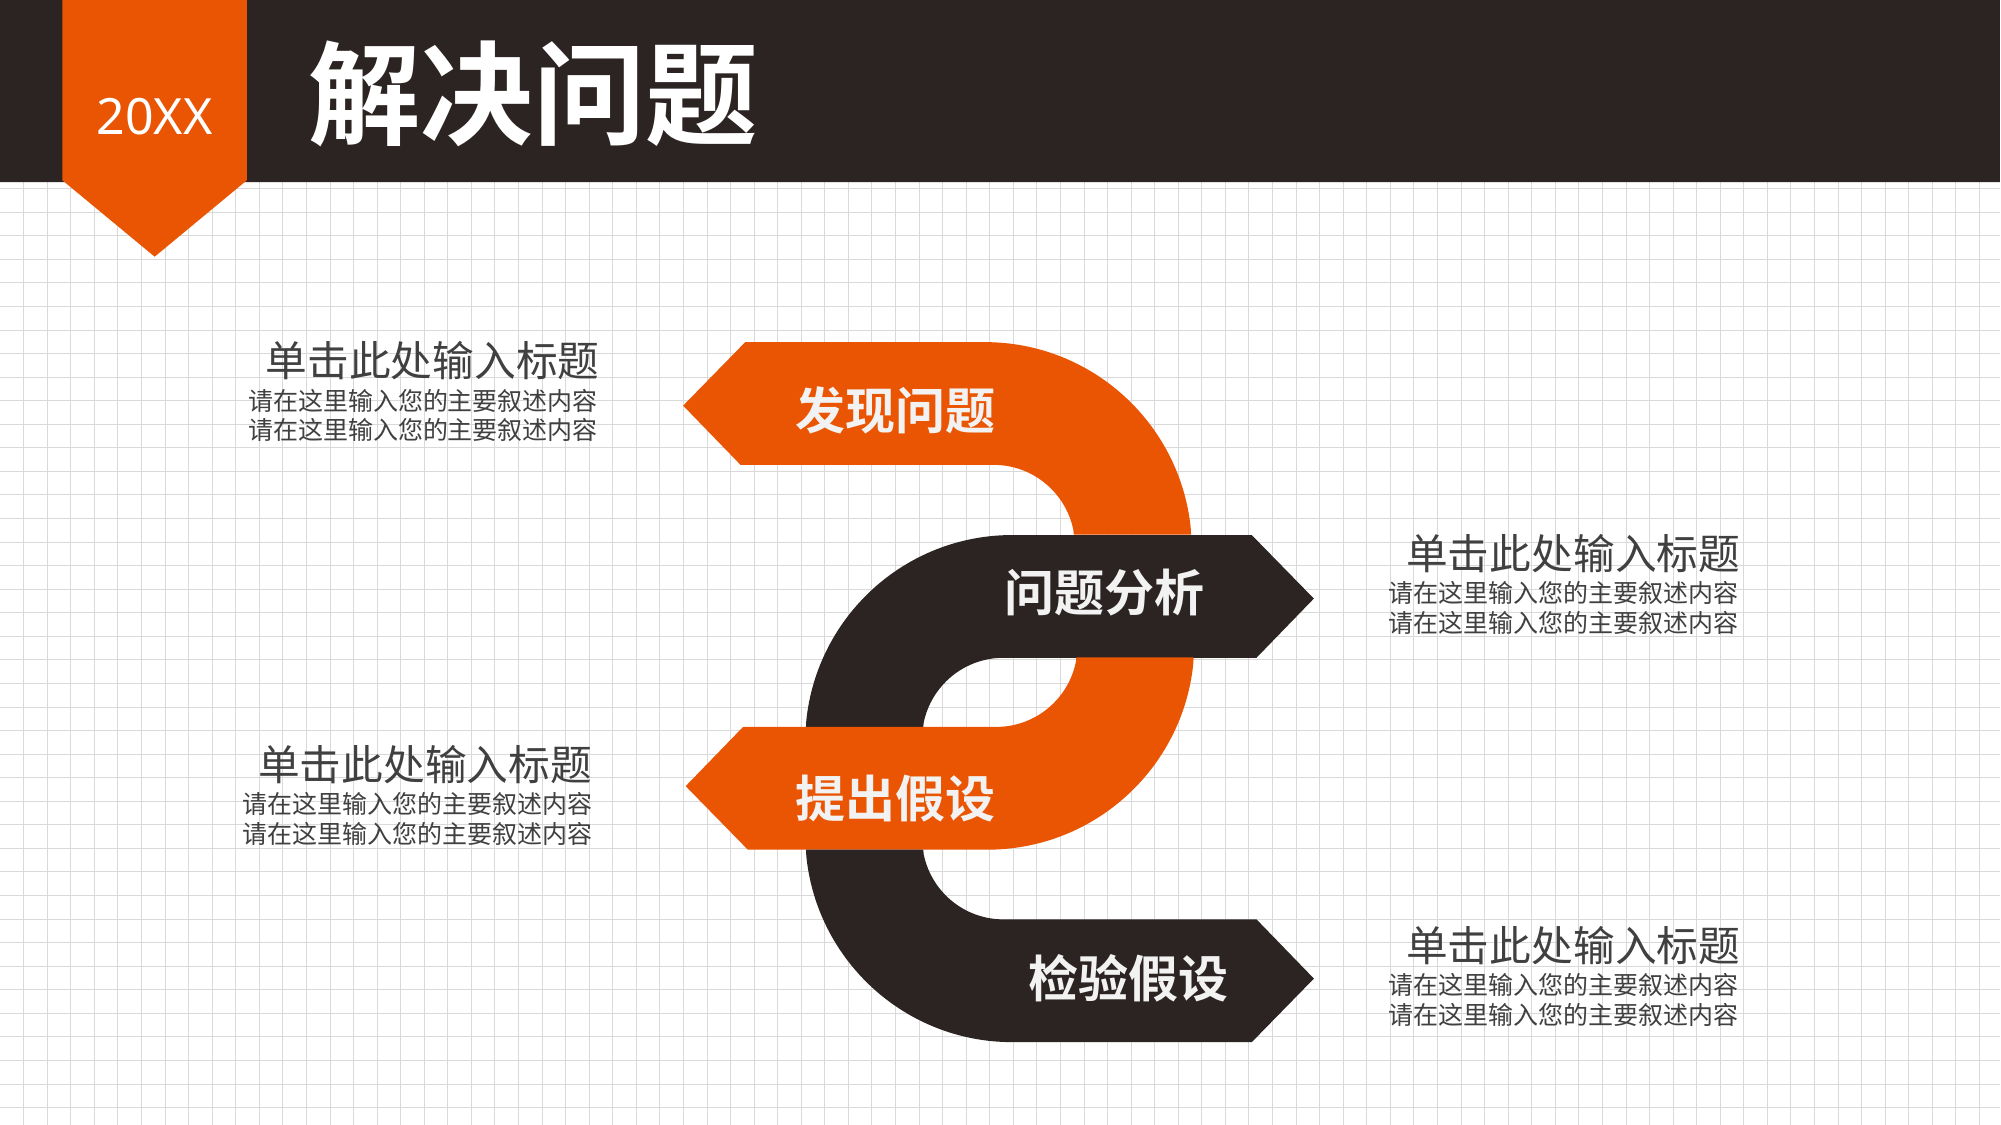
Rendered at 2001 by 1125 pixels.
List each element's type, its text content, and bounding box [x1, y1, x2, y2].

text_box [247, 0, 2000, 183]
text_box [61, 0, 248, 259]
text_box 单击此处输入标题 请在这里输入您的主要叙述内容 请在这里输入您的主要叙述内容 [1373, 520, 1756, 726]
text_box [0, 0, 62, 183]
text_box 单击此处输入标题 请在这里输入您的主要叙述内容 请在这里输入您的主要叙述内容 [233, 327, 615, 533]
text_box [805, 535, 1314, 728]
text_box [805, 849, 1314, 1043]
text_box 20XX [81, 77, 228, 152]
text_box 解决问题 [296, 18, 992, 165]
text_box 单击此处输入标题 请在这里输入您的主要叙述内容 请在这里输入您的主要叙述内容 [1373, 912, 1756, 1117]
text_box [683, 342, 1192, 535]
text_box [685, 657, 1194, 850]
text_box 单击此处输入标题 请在这里输入您的主要叙述内容 请在这里输入您的主要叙述内容 [227, 731, 608, 947]
